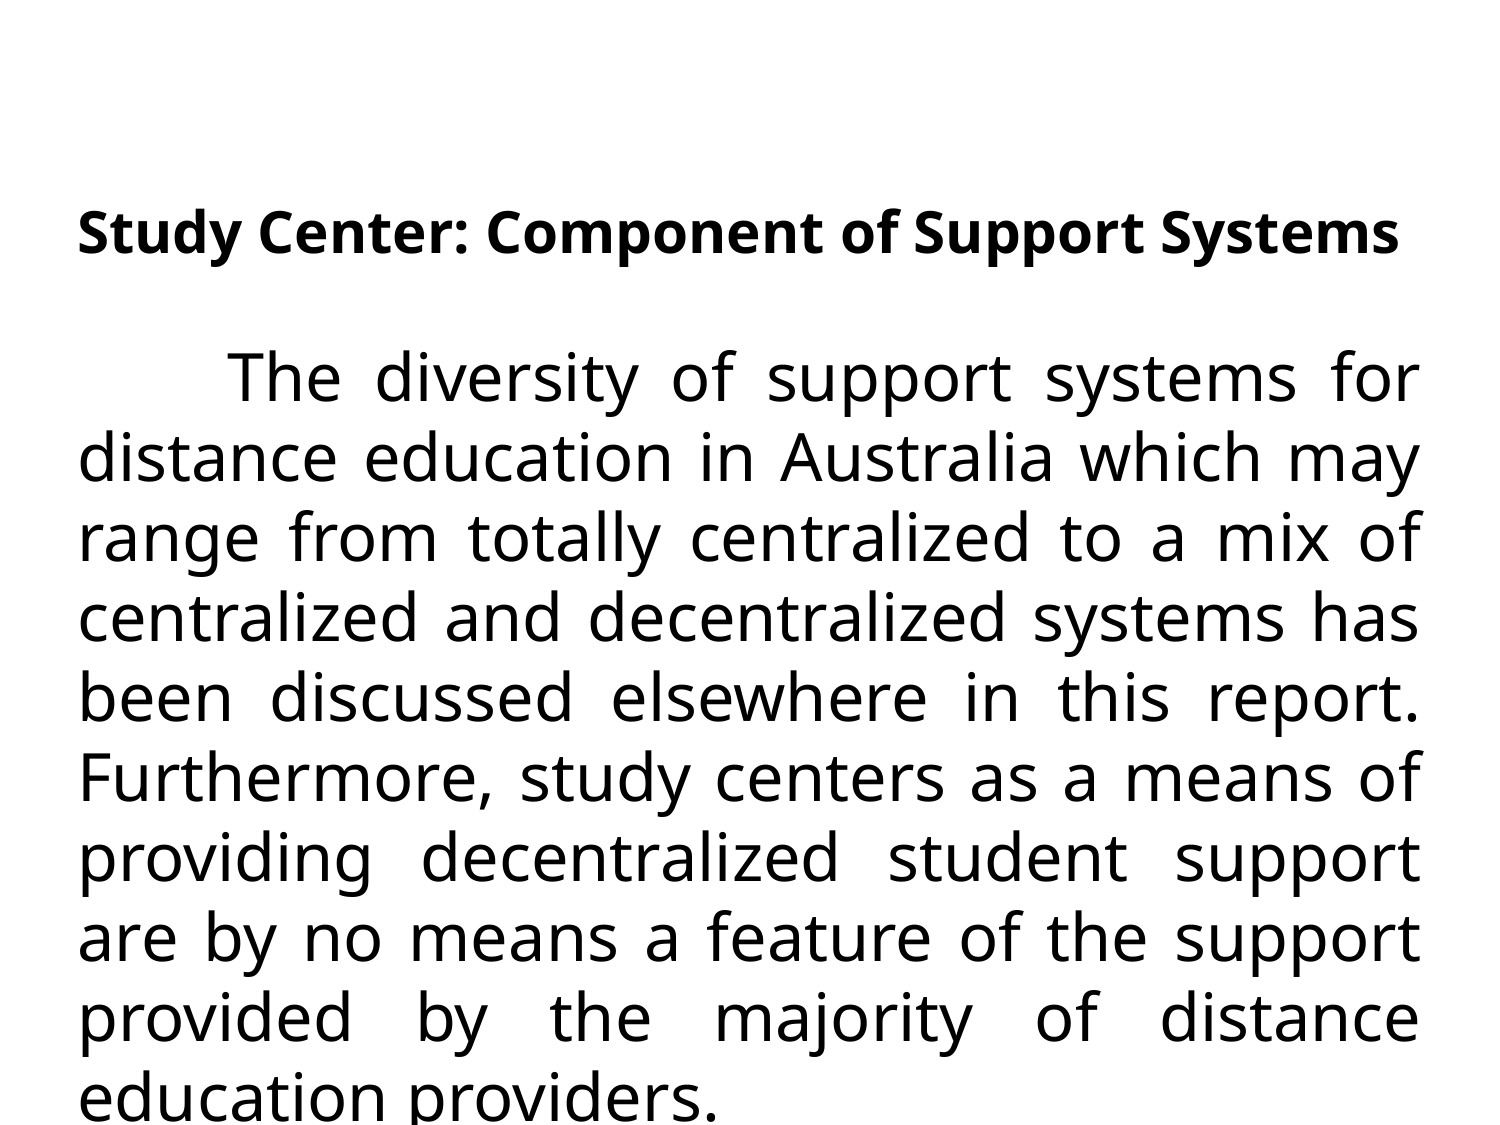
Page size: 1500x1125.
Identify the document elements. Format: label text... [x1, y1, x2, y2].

text_box Study Center: Component of Support Systems The diversity of support systems for distance education in Australia which may range from totally centralized to a mix of centralized and decentralized systems has been discussed elsewhere in this report. Furthermore, study centers as a means of providing decentralized student support are by no means a feature of the support provided by the majority of distance education providers. [62, 187, 1438, 1125]
